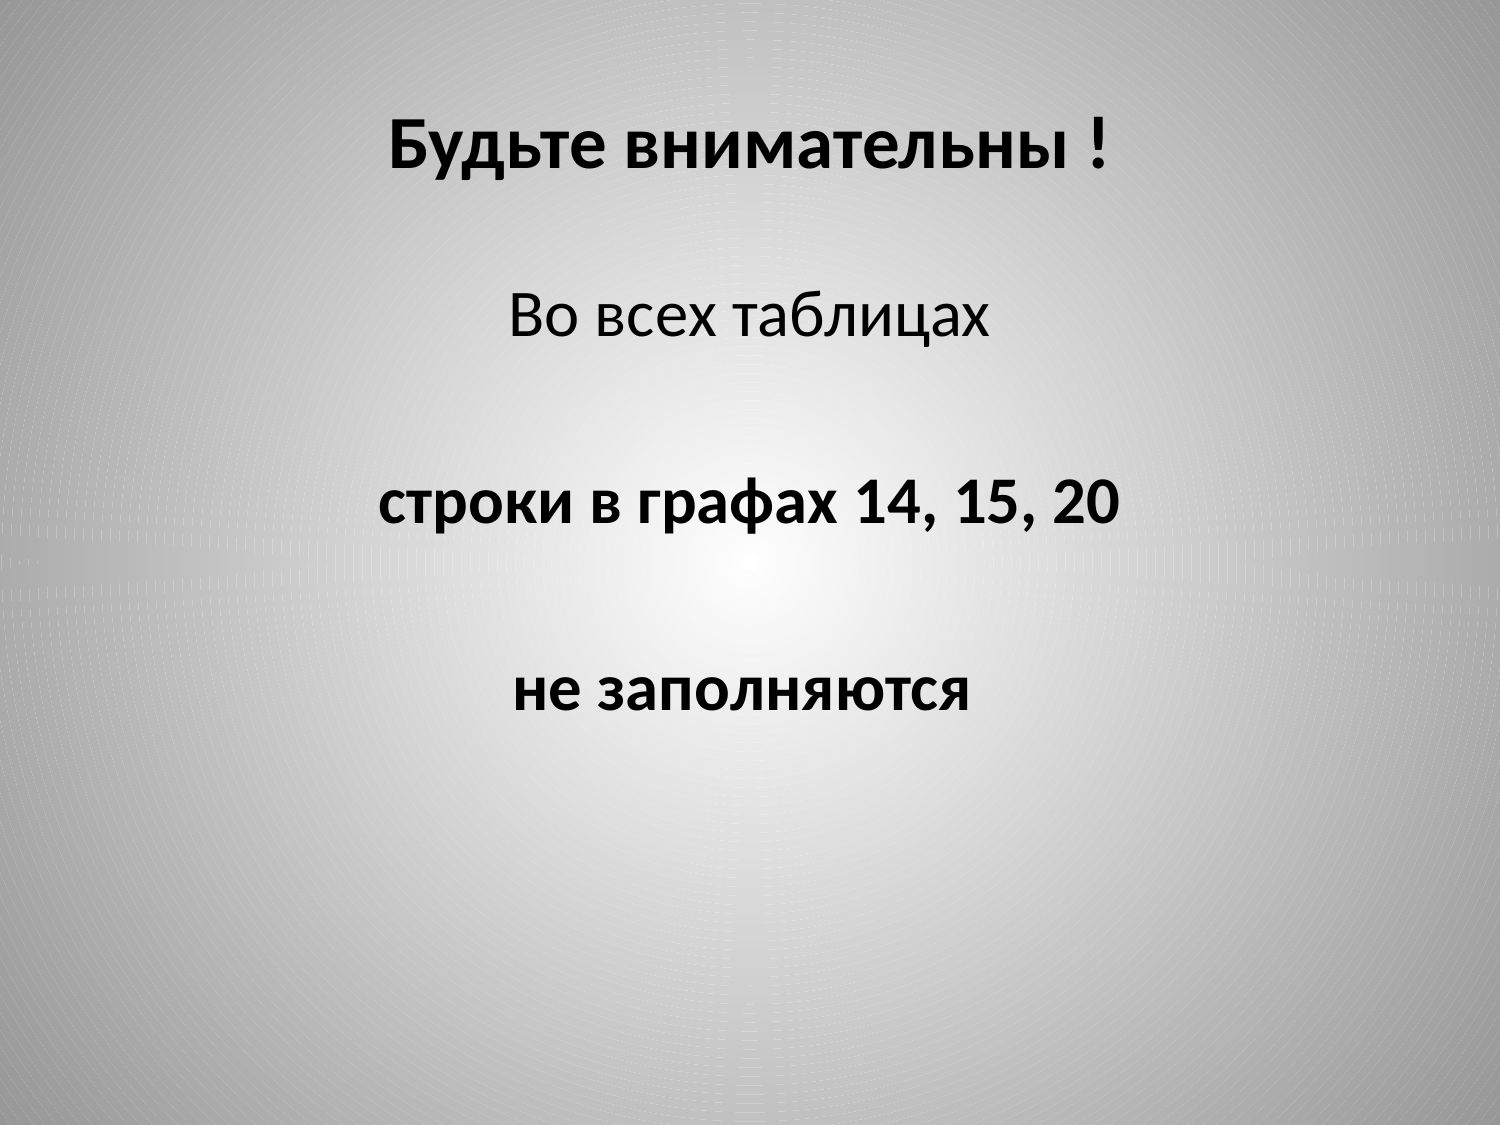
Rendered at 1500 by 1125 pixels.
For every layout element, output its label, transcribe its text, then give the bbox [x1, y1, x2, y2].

list Во всех таблицах строки в графах 14, 15, 20 не заполняются [75, 262, 1425, 1005]
title Будьте внимательны ! [75, 45, 1425, 233]
